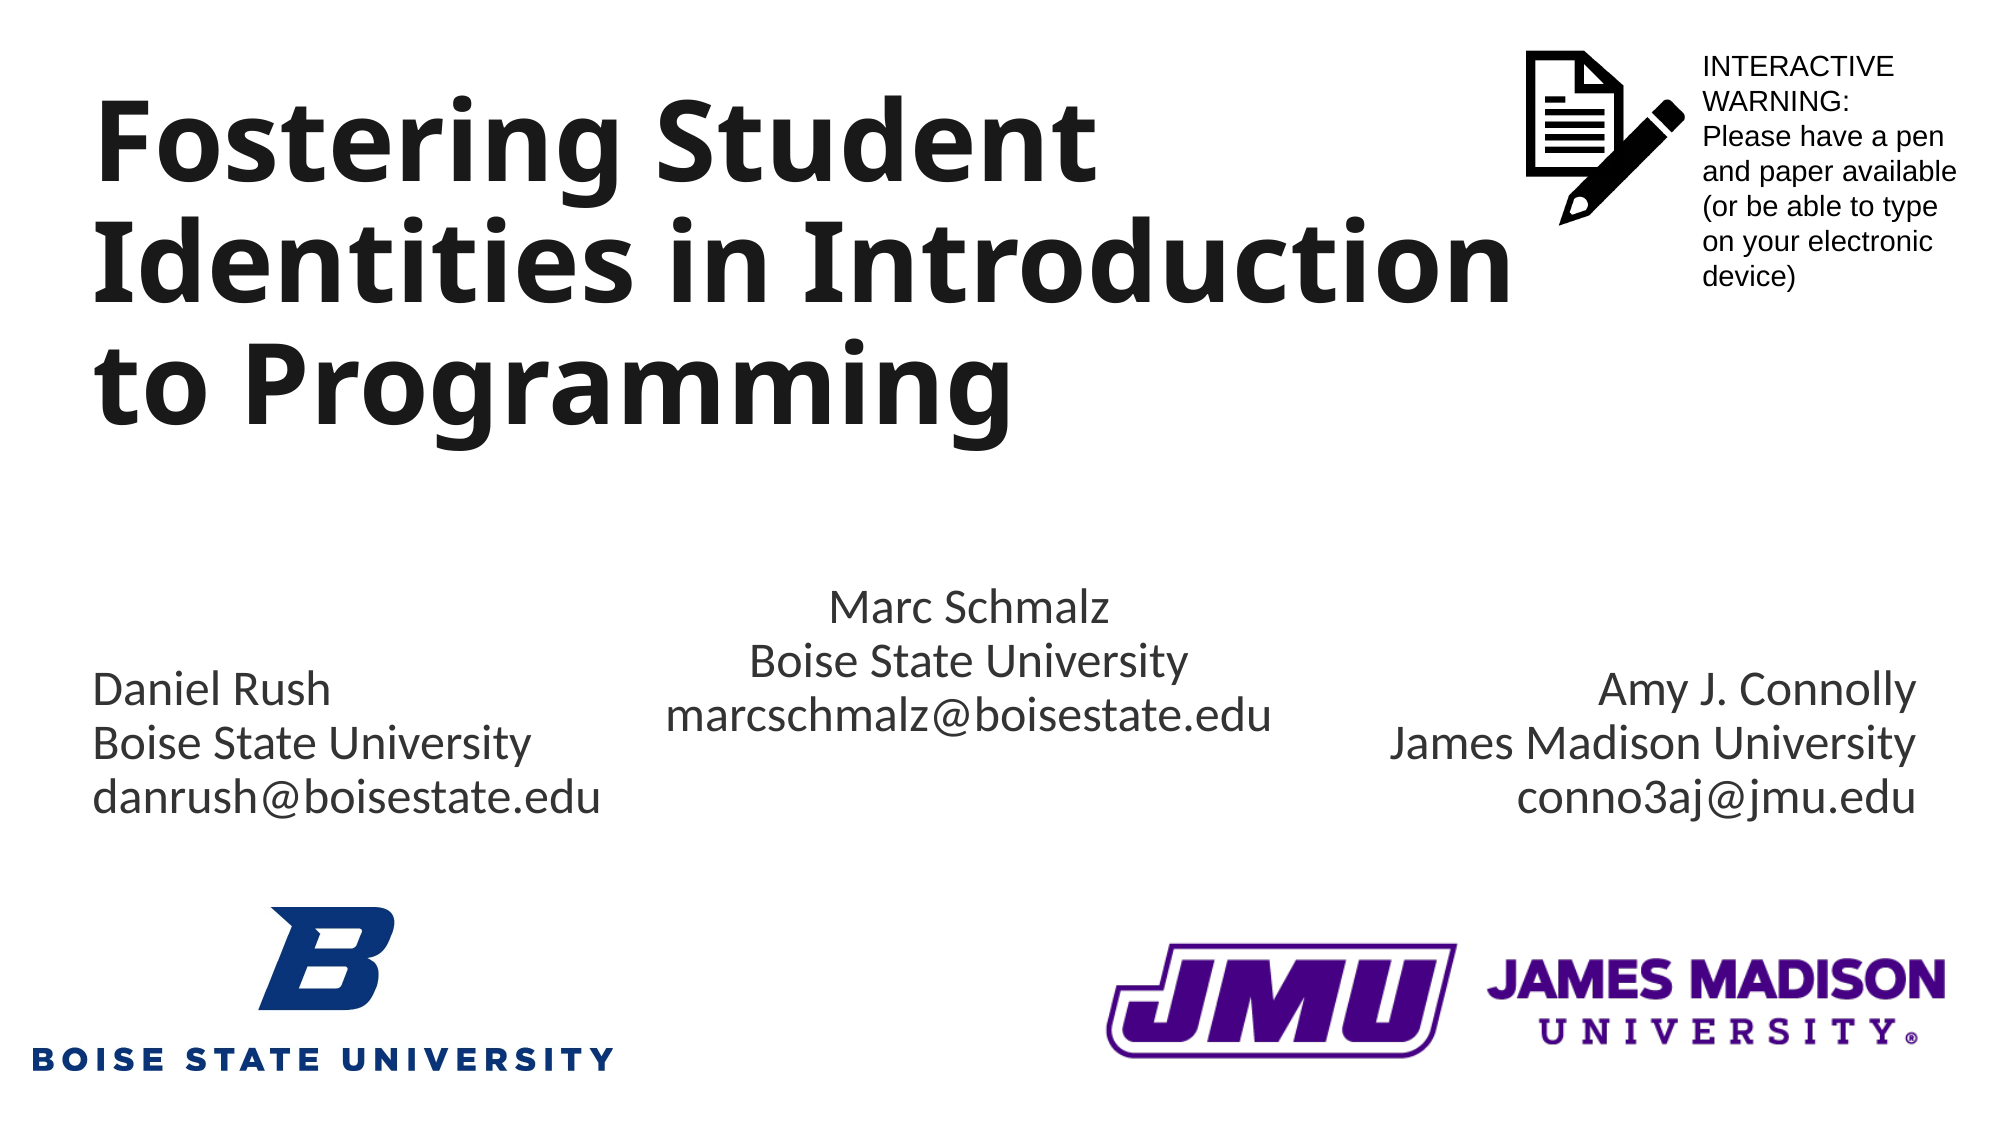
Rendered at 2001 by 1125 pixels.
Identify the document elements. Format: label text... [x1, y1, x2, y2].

picture [1499, 38, 1698, 238]
text_box INTERACTIVE WARNING: Please have a pen and paper available (or be able to type on your electronic device) [1687, 40, 1974, 300]
text_box Marc Schmalz Boise State University marcschmalz@boisestate.edu [624, 573, 1314, 845]
text_box Daniel Rush Boise State University danrush@boisestate.edu [77, 655, 767, 927]
picture [33, 906, 613, 1071]
text_box Amy J. Connolly James Madison University conno3aj@jmu.edu [1243, 655, 1932, 905]
picture [1073, 906, 1967, 1085]
title Fostering Student Identities in Introduction to Programming [77, 64, 1578, 457]
